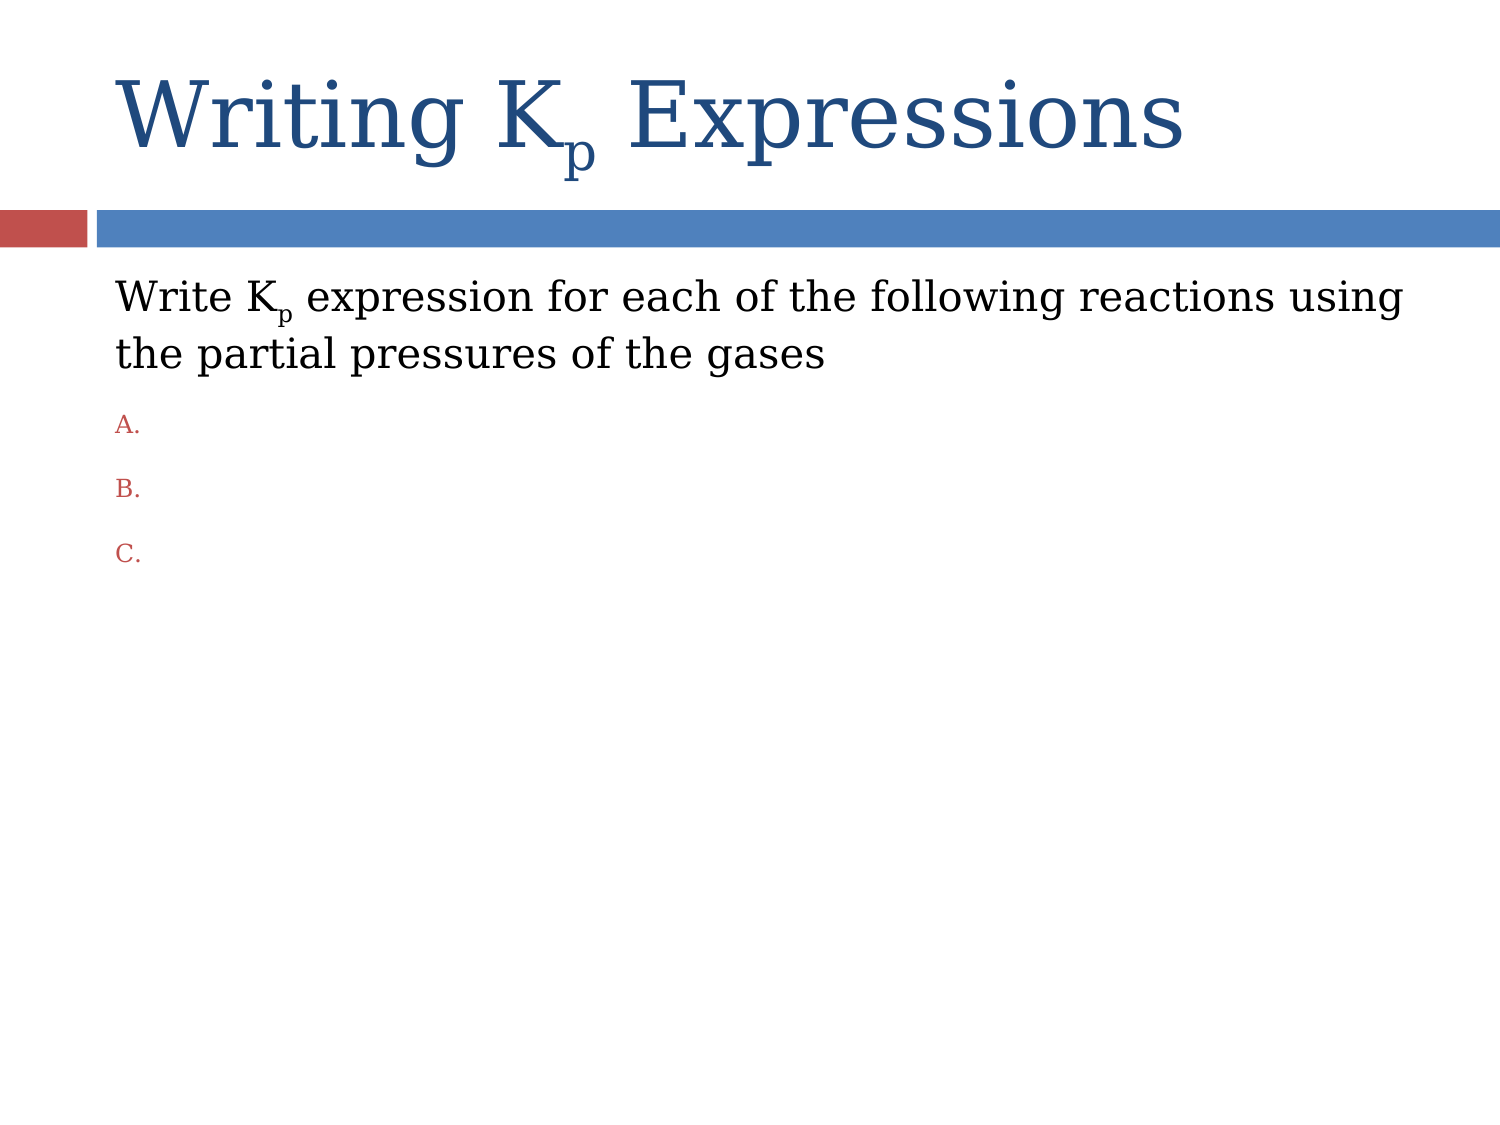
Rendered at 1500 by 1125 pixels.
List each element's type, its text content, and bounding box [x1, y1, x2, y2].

title Writing Kp Expressions [100, 37, 1438, 200]
